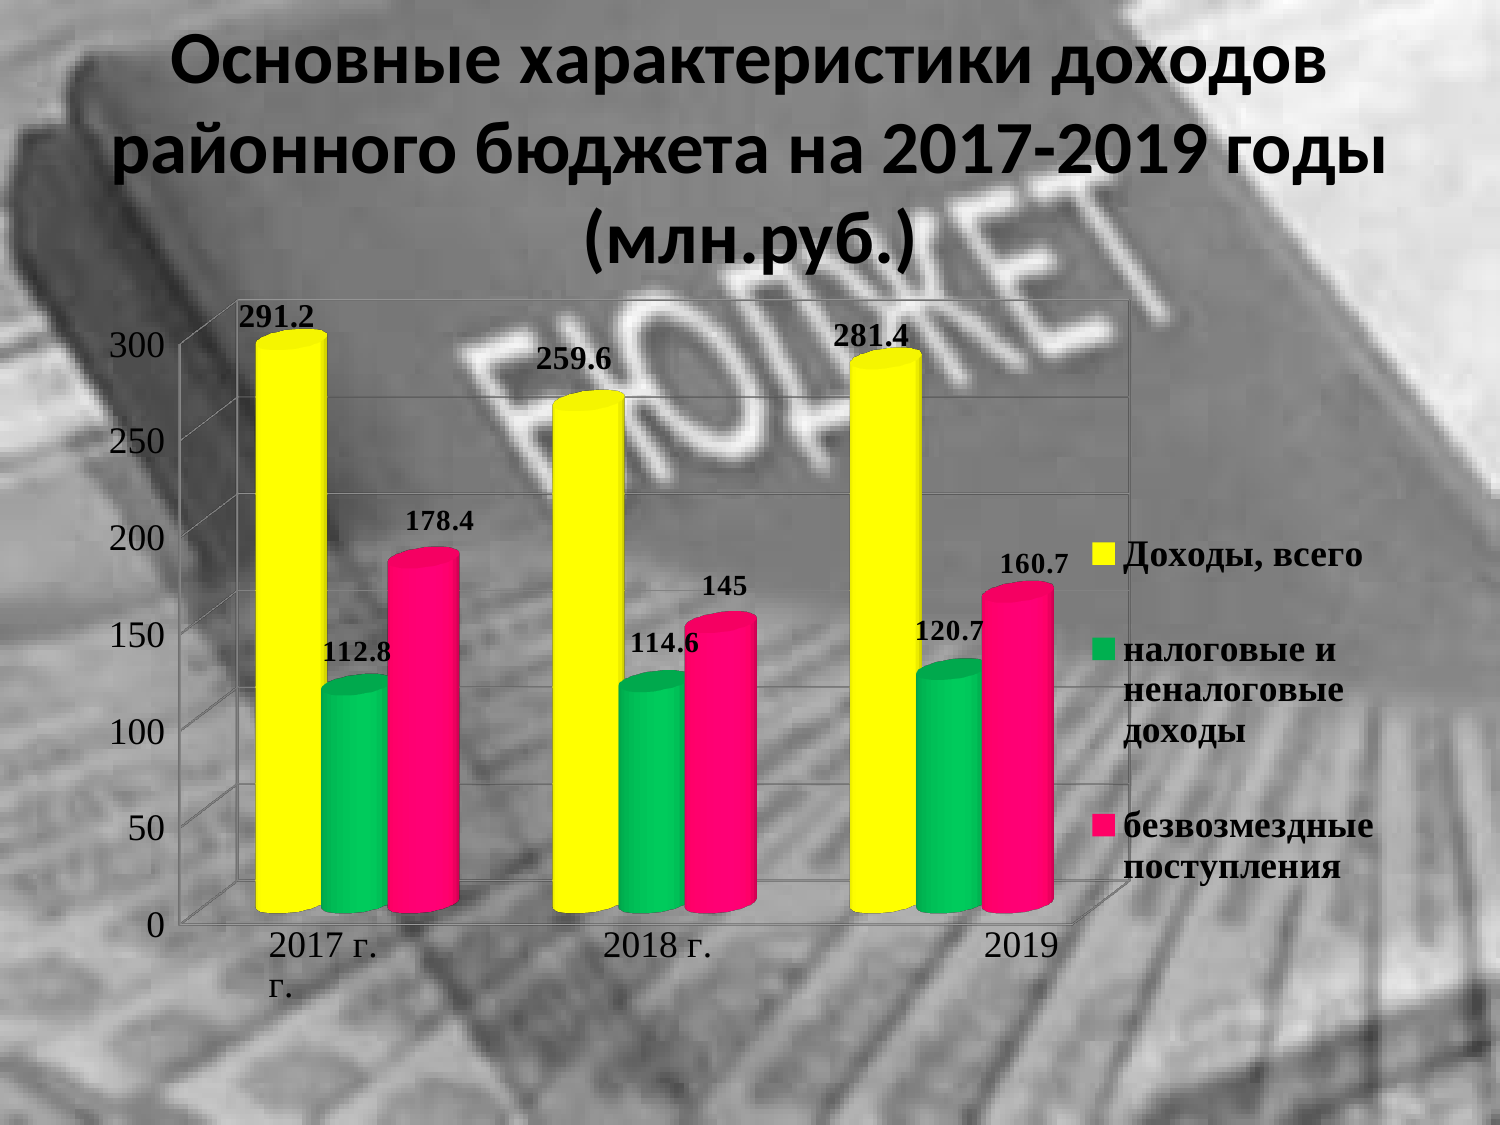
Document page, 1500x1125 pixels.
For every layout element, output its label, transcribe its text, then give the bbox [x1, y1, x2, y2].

text_box [0, 0, 1500, 1125]
title Основные характеристики доходов районного бюджета на 2017-2019 годы (млн.руб.) [29, 42, 1471, 244]
chart [74, 262, 1471, 1006]
